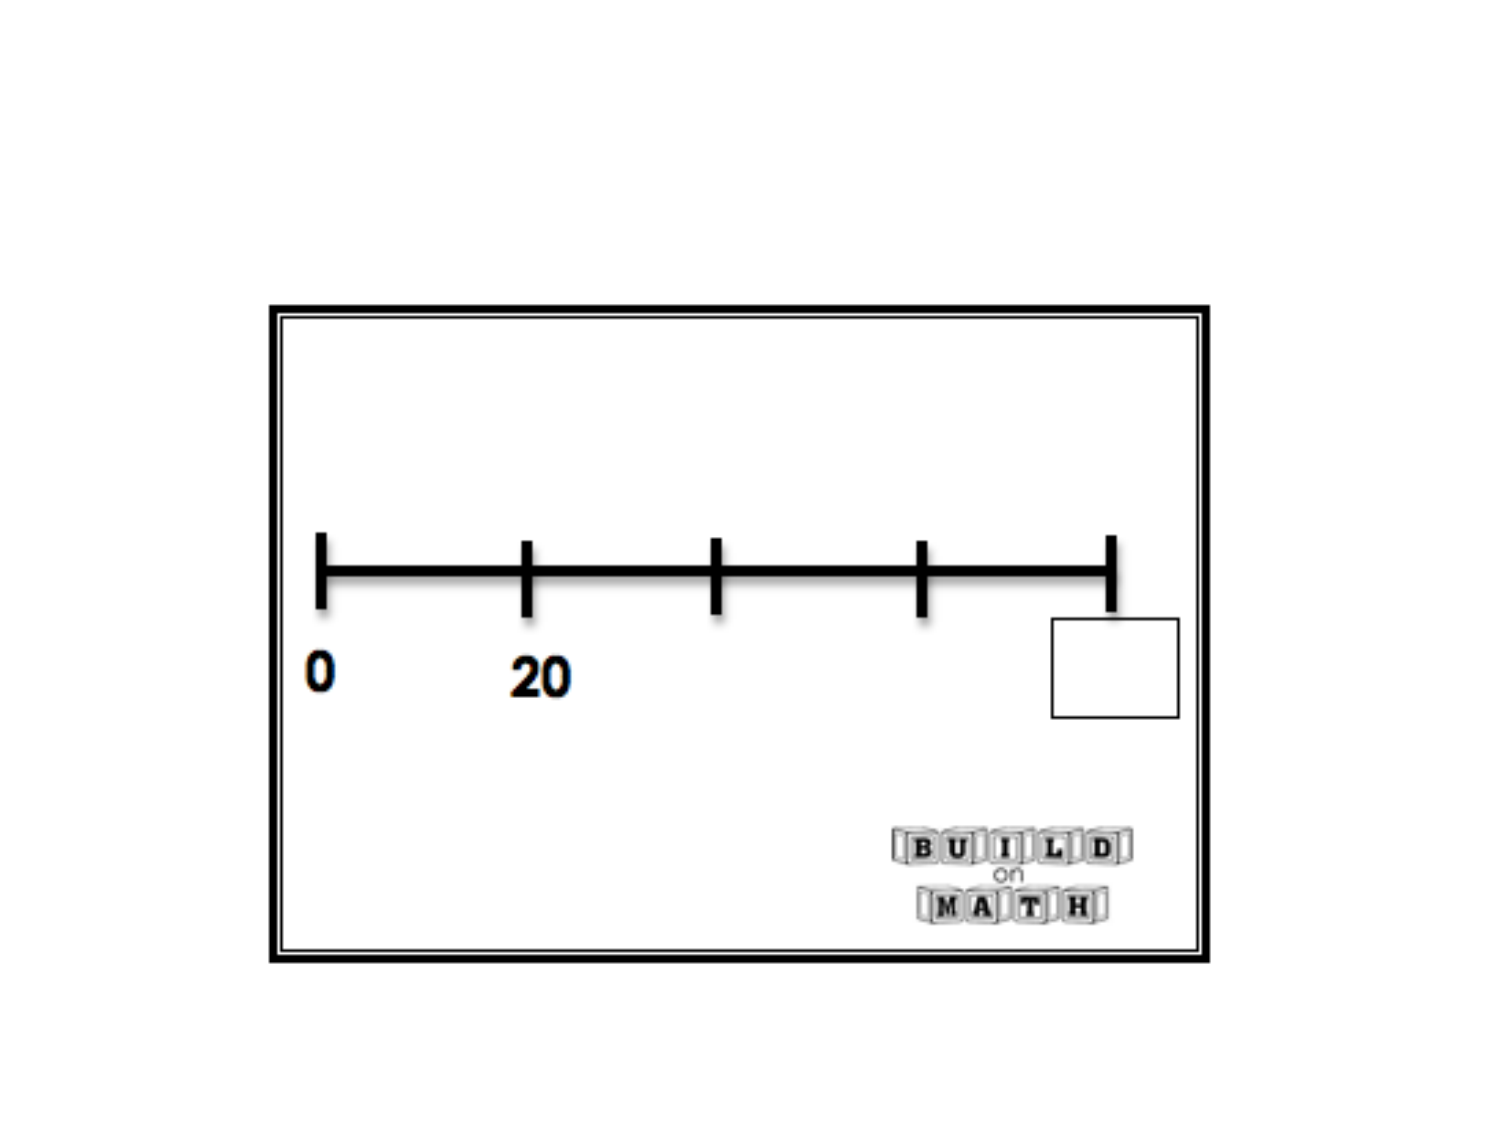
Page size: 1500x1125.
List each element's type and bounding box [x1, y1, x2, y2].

list [74, 262, 1426, 1006]
